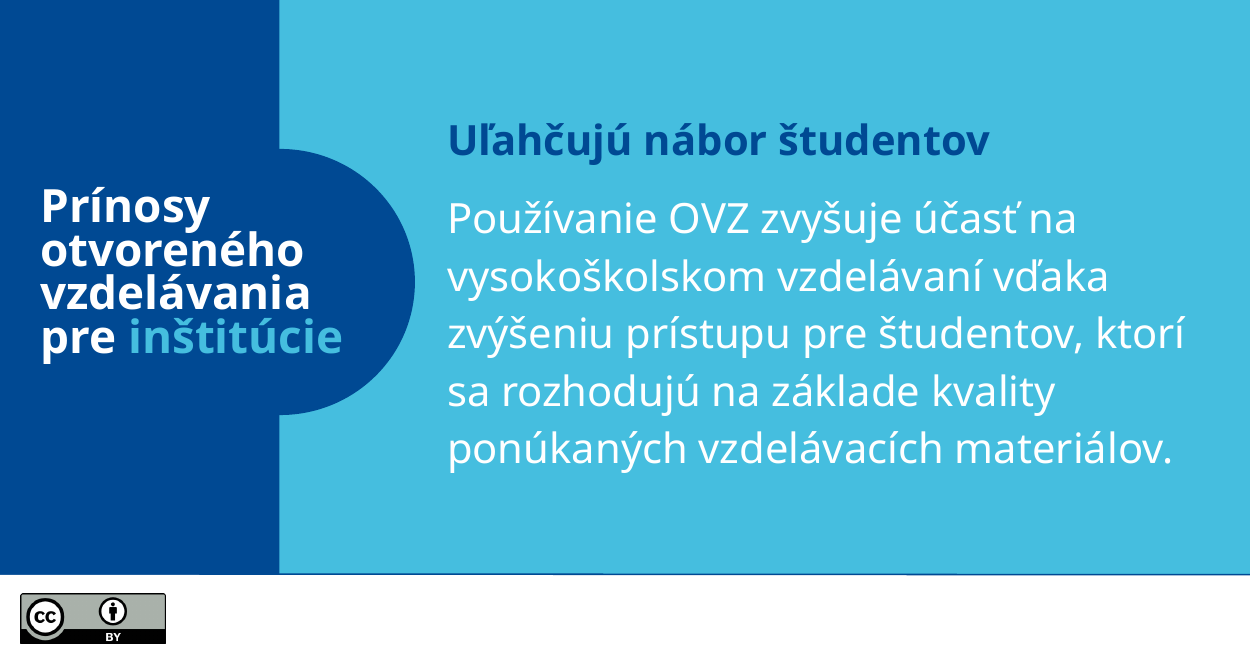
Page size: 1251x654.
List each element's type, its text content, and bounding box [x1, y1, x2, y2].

text_box [0, 0, 280, 573]
text_box [0, 582, 1250, 654]
text_box Uľahčujú nábor študentov Používanie OVZ zvyšuje účasť na vysokoškolskom vzdelávaní vďaka zvýšeniu prístupu pre študentov, ktorí sa rozhodujú na základe kvality ponúkaných vzdelávacích materiálov. [432, 91, 1239, 488]
text_box [187, 378, 374, 416]
text_box Prínosy otvoreného vzdelávania pre inštitúcie [25, 171, 409, 378]
text_box [206, 148, 355, 171]
text_box [409, 242, 415, 322]
picture [20, 592, 166, 645]
